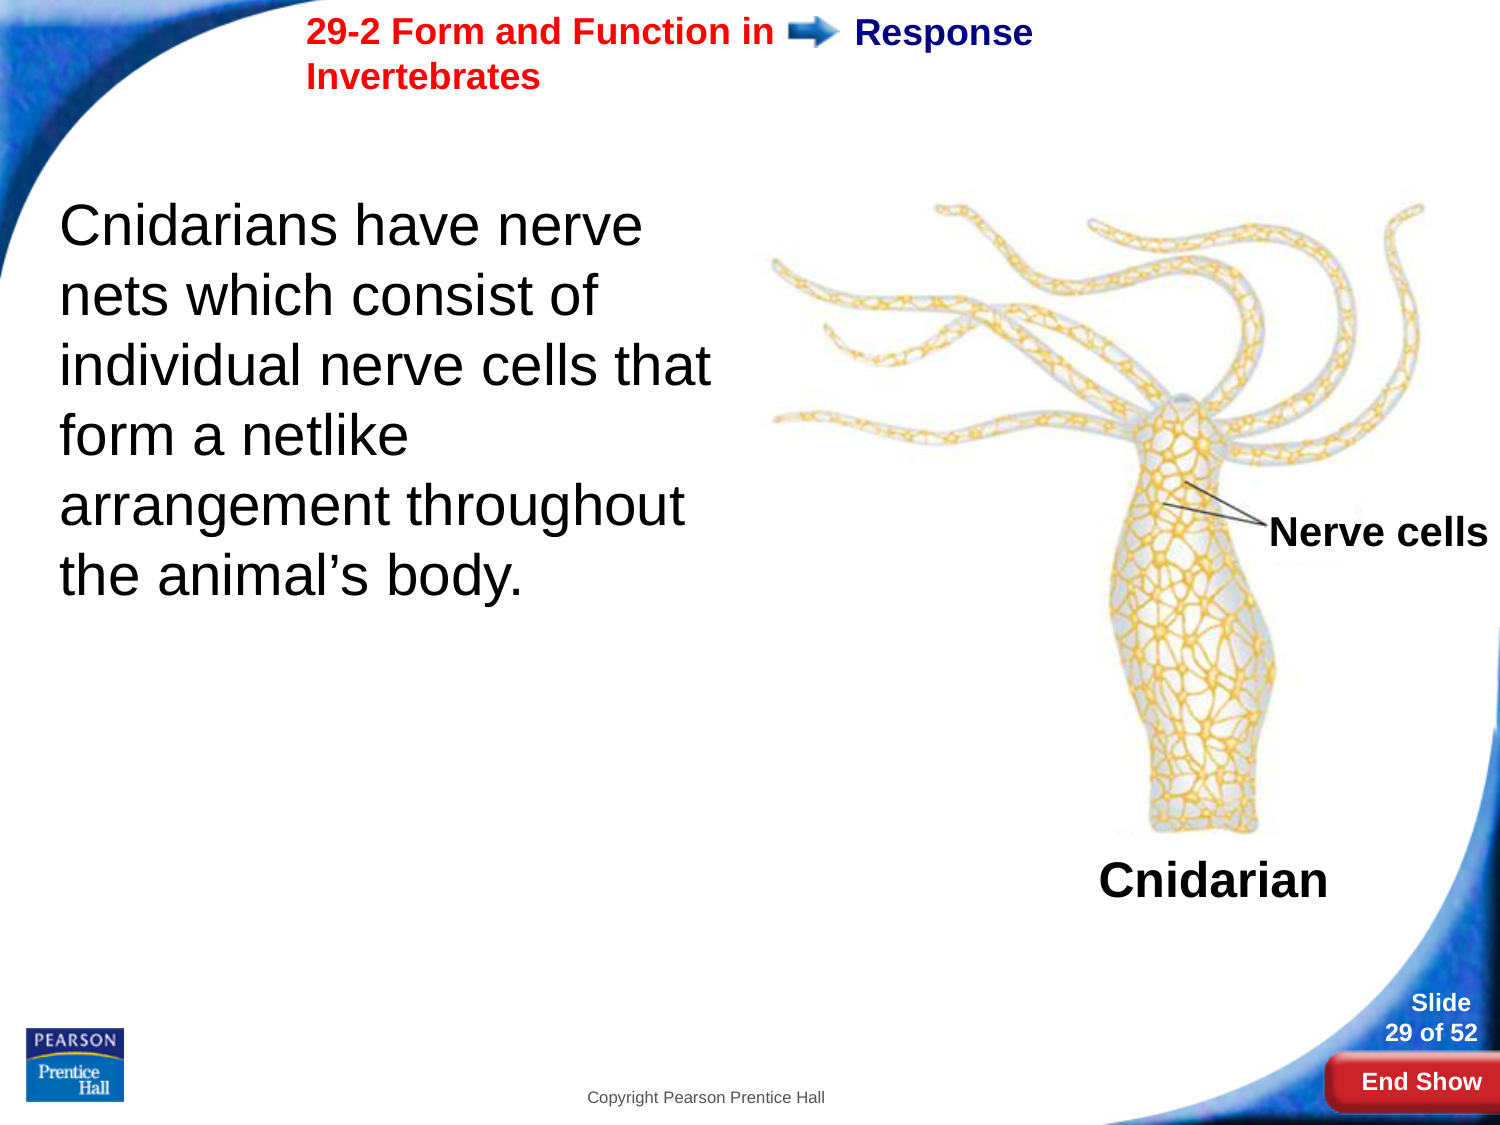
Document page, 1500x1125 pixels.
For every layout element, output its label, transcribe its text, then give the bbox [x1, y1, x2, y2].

title Response [839, 0, 1500, 76]
list Cnidarians have nerve nets which consist of individual nerve cells that form a netlike arrangement throughout the animal’s body. [44, 179, 751, 976]
footer Copyright Pearson Prentice Hall [468, 1078, 945, 1105]
picture [0, 0, 1500, 1125]
text_box Nerve cells [1446, 497, 1500, 563]
text_box Cnidarian [1083, 840, 1456, 916]
